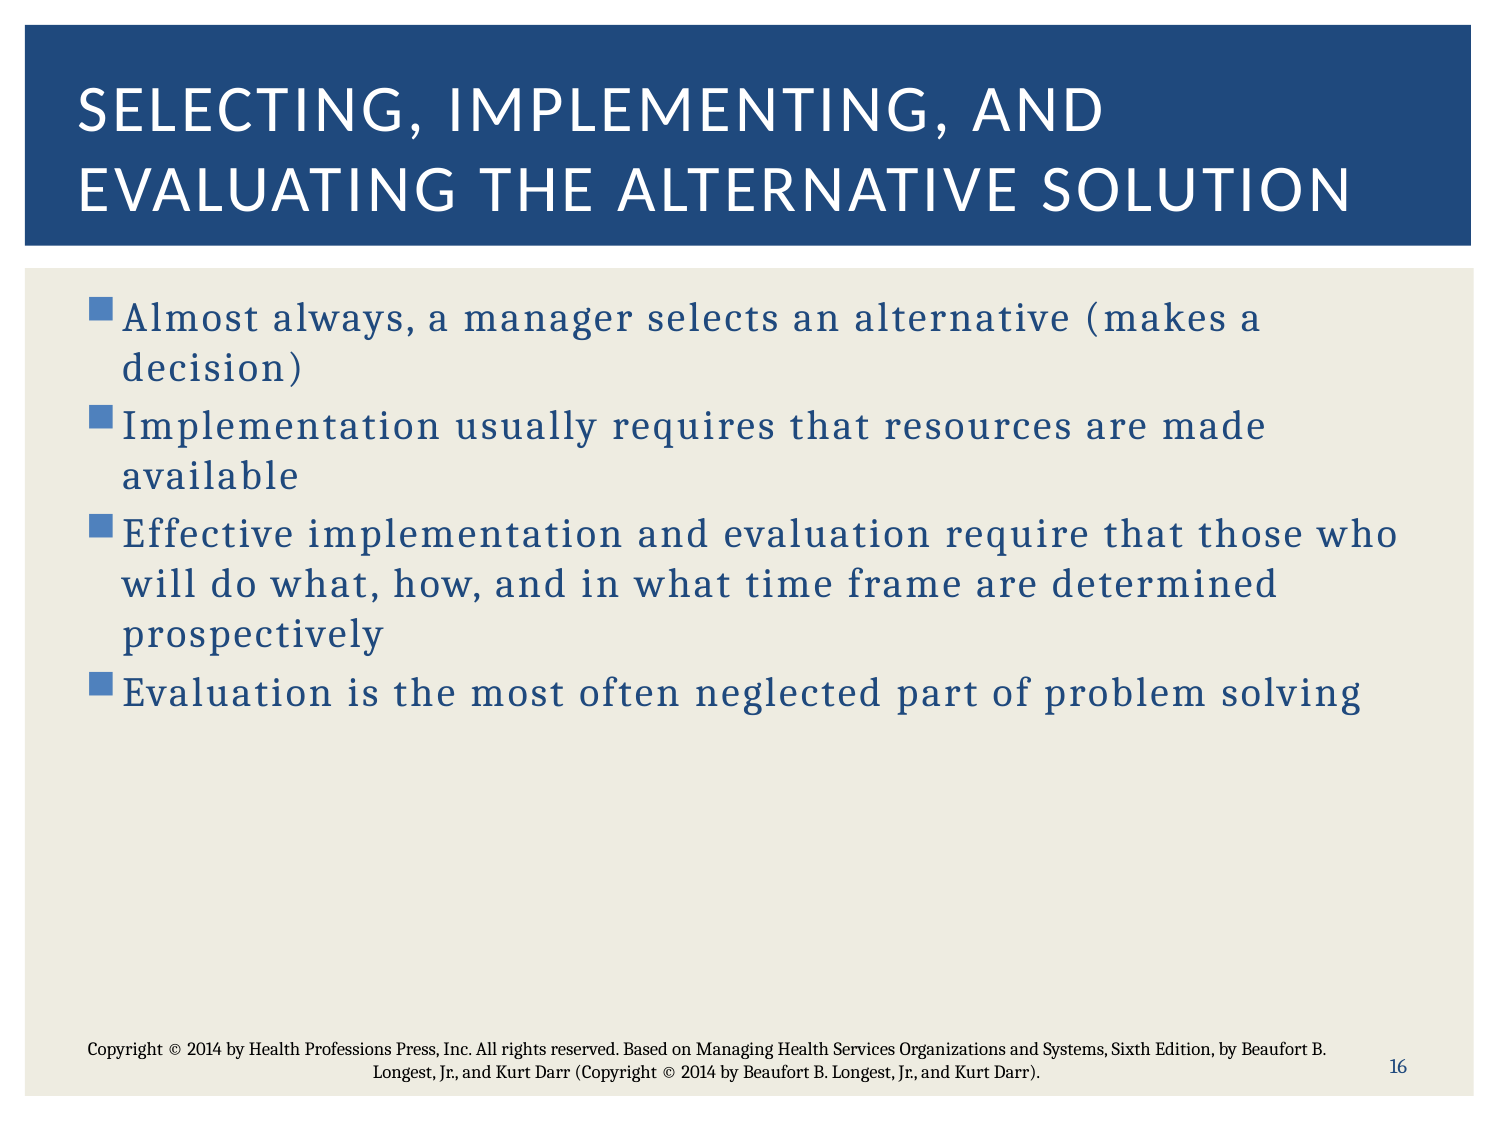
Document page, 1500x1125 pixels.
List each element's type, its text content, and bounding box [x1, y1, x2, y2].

slide_number 16 [1349, 1041, 1448, 1089]
title Selecting, implementing, and evaluating the alternative solution [62, 58, 1438, 232]
list Almost always, a manager selects an alternative (makes a decision) Implemen­tation usually requires that resources are made available Effective implementation and evaluation require that those who will do what, how, and in what time frame are determined prospectively Evaluation is the most often neglected part of problem solving [62, 281, 1442, 1005]
